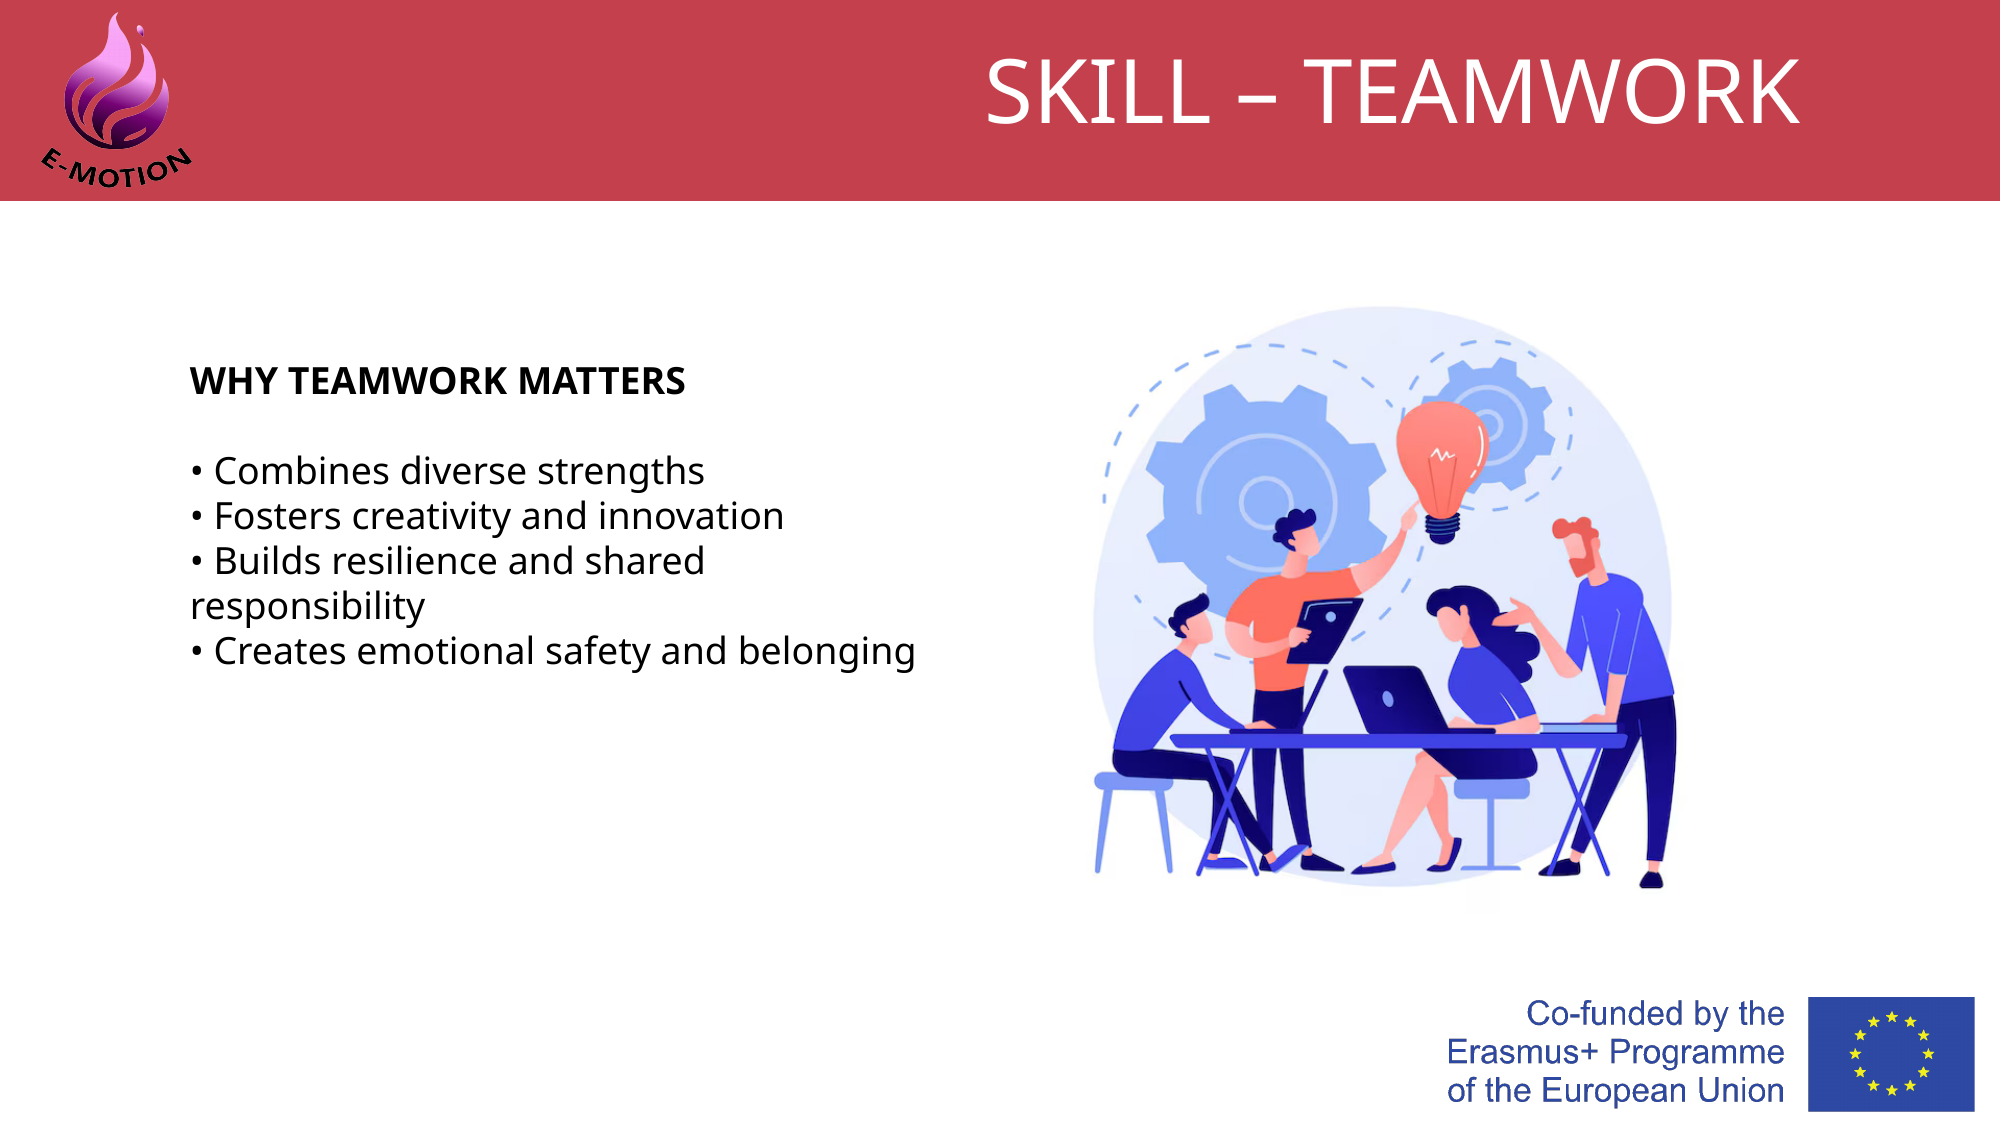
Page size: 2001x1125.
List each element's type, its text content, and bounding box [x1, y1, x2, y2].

picture [999, 211, 1772, 984]
text_box WHY TEAMWORK MATTERS • Combines diverse strengths • Fosters creativity and innovation • Builds resilience and shared responsibility • Creates emotional safety and belonging [174, 349, 964, 680]
picture [0, 0, 253, 247]
picture [1396, 995, 1975, 1116]
text_box SKILL – TEAMWORK [558, 26, 1817, 302]
